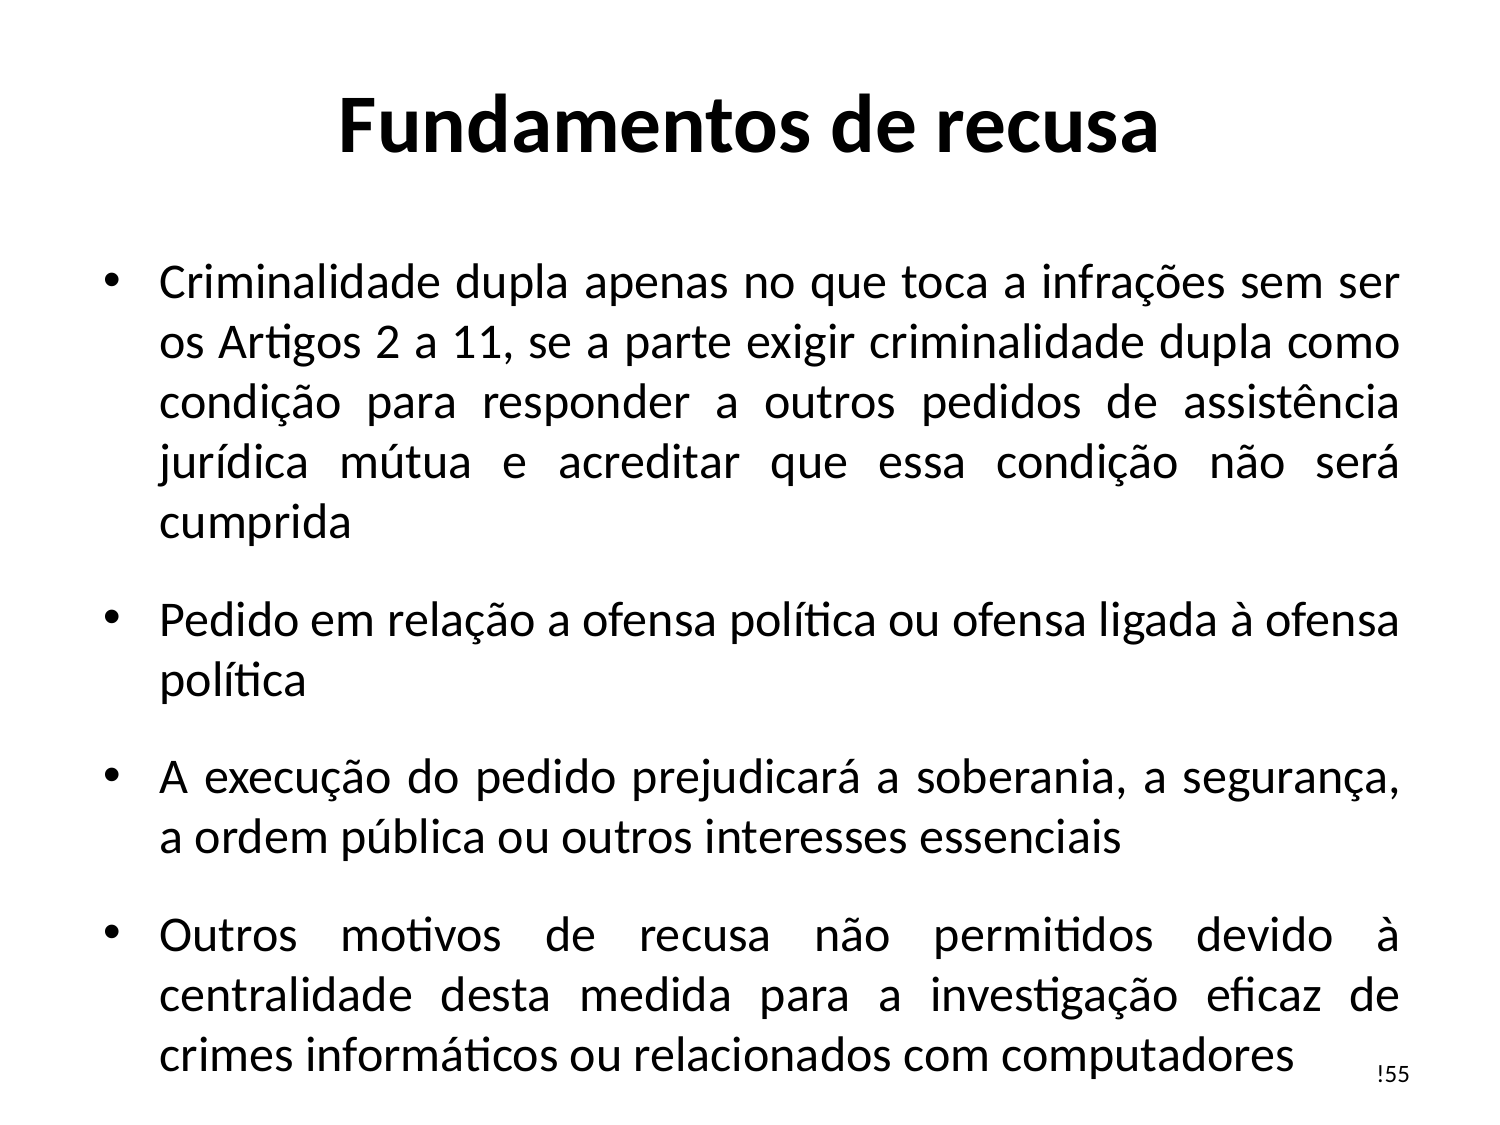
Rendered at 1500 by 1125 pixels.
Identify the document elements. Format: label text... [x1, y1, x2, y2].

list Criminalidade dupla apenas no que toca a infrações sem ser os Artigos 2 a 11, se a parte exigir criminalidade dupla como condição para responder a outros pedidos de assistência jurídica mútua e acreditar que essa condição não será cumprida Pedido em relação a ofensa política ou ofensa ligada à ofensa política A execução do pedido prejudicará a soberania, a segurança, a ordem pública ou outros interesses essenciais Outros motivos de recusa não permitidos devido à centralidade desta medida para a investigação eficaz de crimes informáticos ou relacionados com computadores [88, 241, 1417, 1057]
title Fundamentos de recusa [75, 45, 1425, 206]
slide_number !55 [1074, 1042, 1425, 1103]
